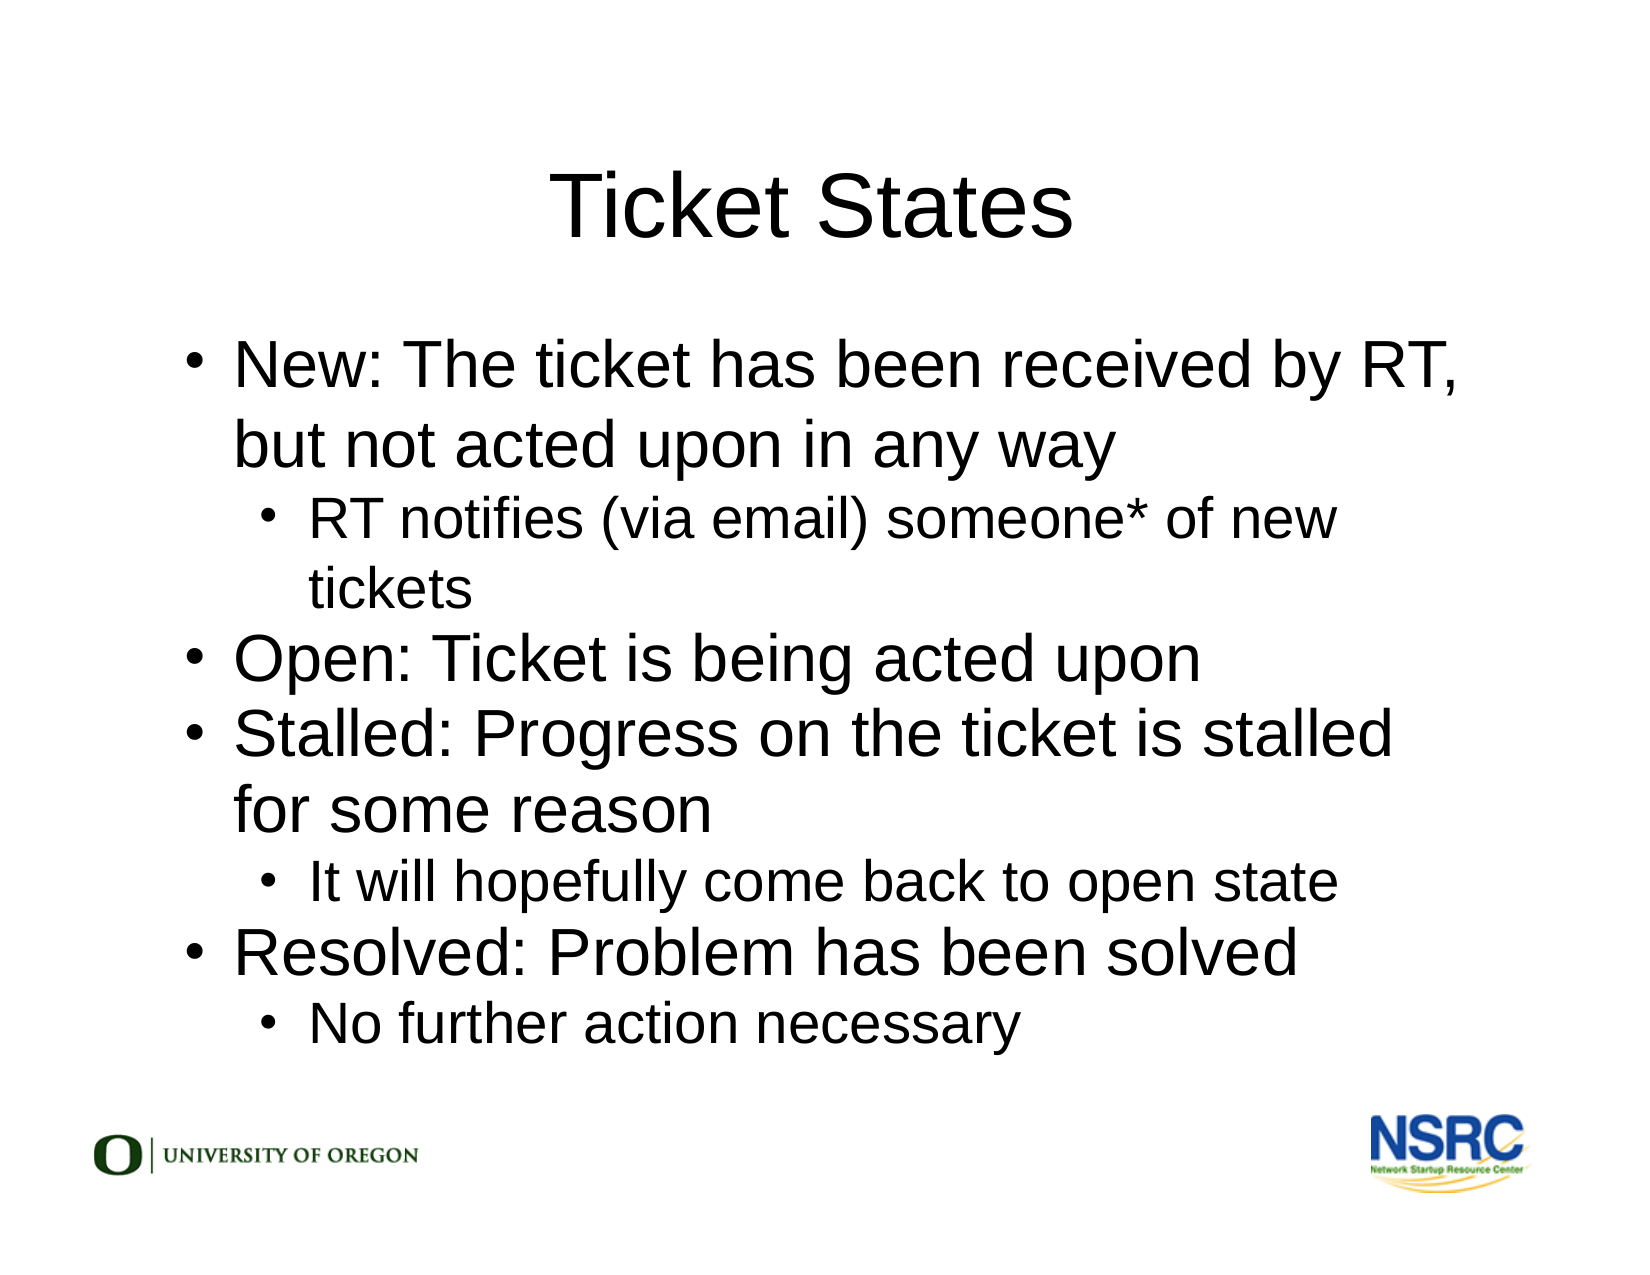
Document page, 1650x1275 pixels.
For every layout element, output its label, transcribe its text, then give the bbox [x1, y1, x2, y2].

text_box Ticket States [133, 104, 1491, 298]
picture [1371, 1114, 1532, 1193]
picture [92, 1133, 420, 1177]
text_box New: The ticket has been received by RT, but not acted upon in any way RT notifies (via email) someone* of new tickets Open: Ticket is being acted upon Stalled: Progress on the ticket is stalled for some reason It will hopefully come back to open state Resolved: Problem has been solved No further action necessary [168, 317, 1506, 1083]
